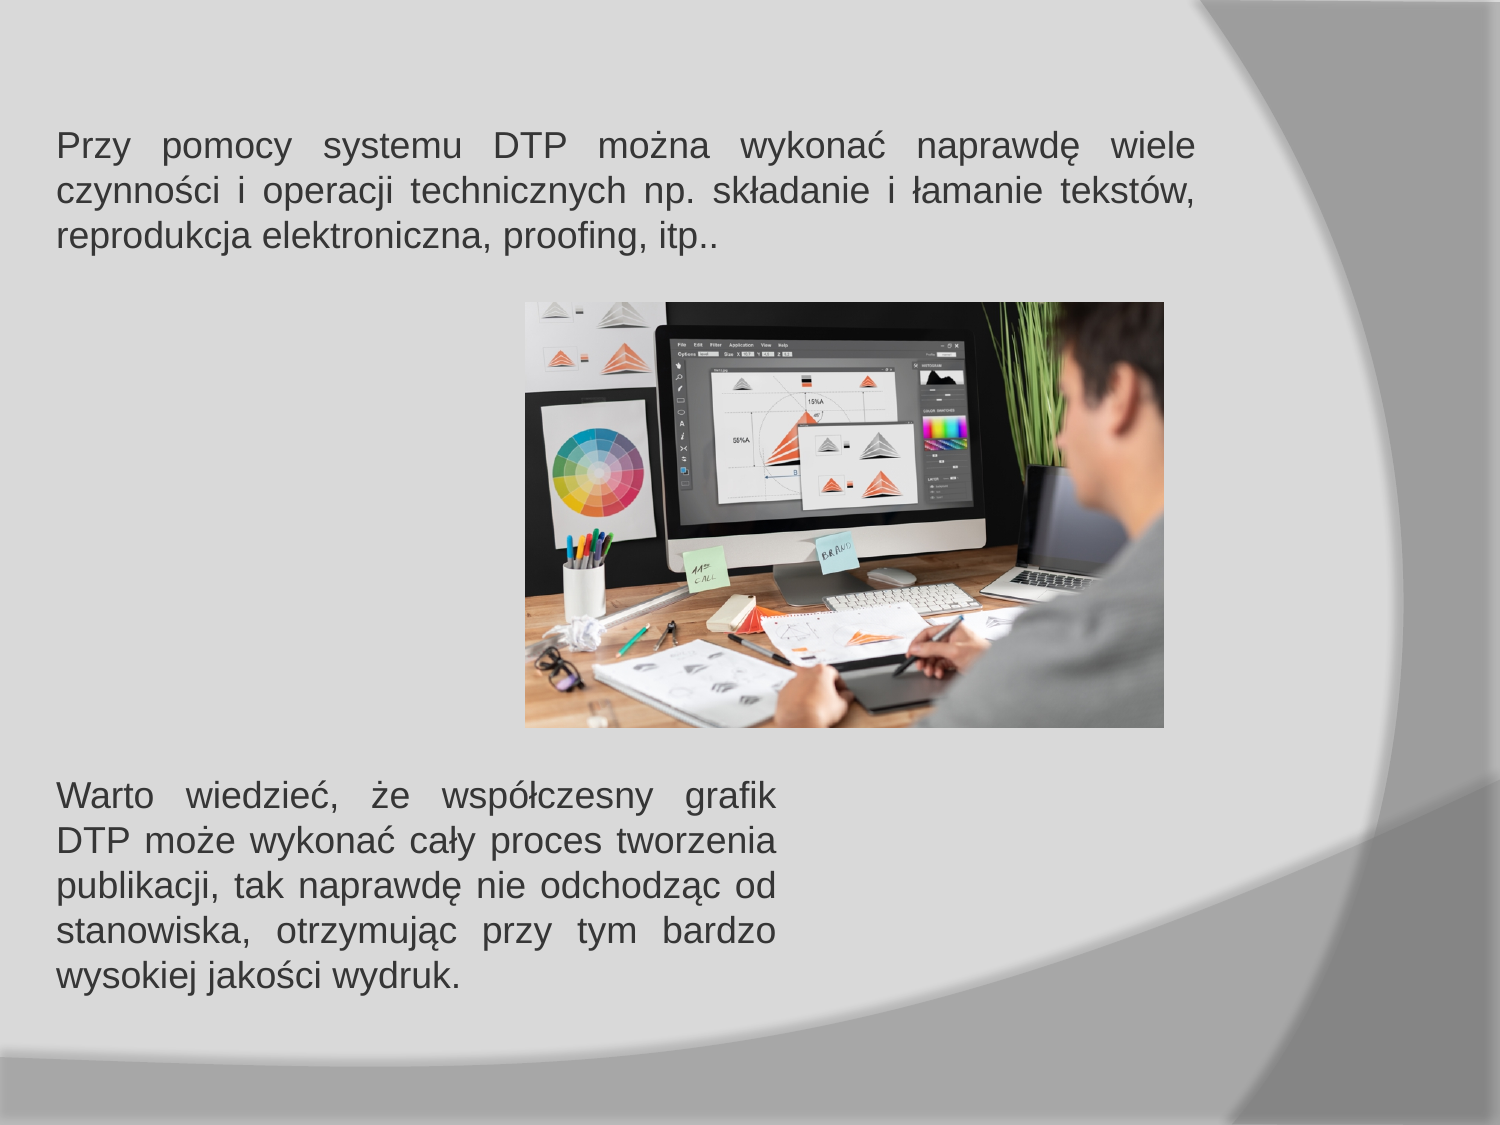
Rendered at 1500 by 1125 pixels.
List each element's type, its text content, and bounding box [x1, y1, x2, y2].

picture [525, 302, 1164, 729]
text_box Przy pomocy systemu DTP można wykonać naprawdę wiele czynności i operacji technicznych np. składanie i łamanie tekstów, reprodukcja elektroniczna, proofing, itp.. [41, 113, 1211, 264]
text_box Warto wiedzieć, że współczesny grafik DTP może wykonać cały proces tworzenia publikacji, tak naprawdę nie odchodząc od stanowiska, otrzymując przy tym bardzo wysokiej jakości wydruk. [41, 763, 792, 1003]
